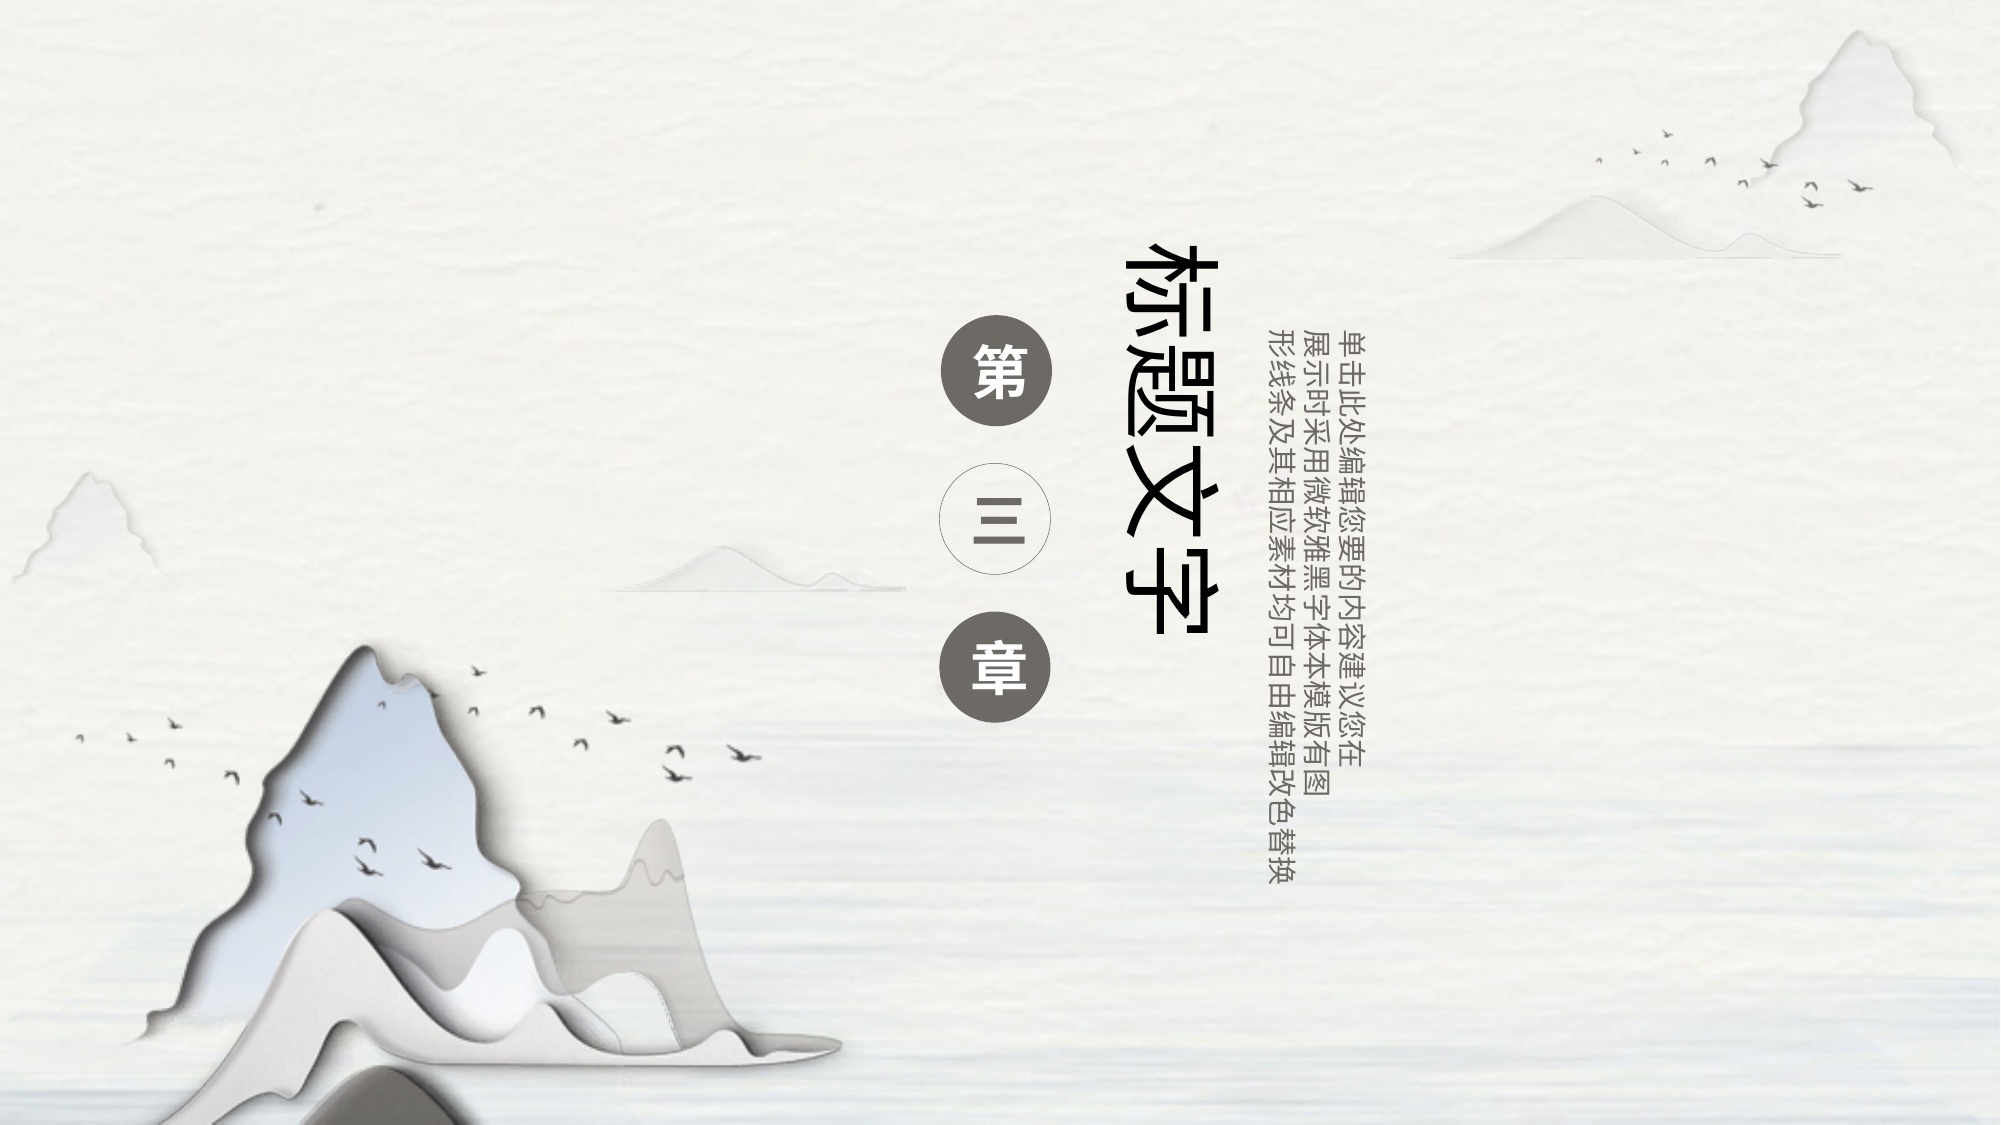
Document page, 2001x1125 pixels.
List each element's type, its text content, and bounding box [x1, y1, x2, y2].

text_box 章 [938, 610, 1052, 724]
text_box 单击此处编辑您要的内容建议您在 展示时采用微软雅黑字体本模版有图 形线条及其相应素材均可自由编辑改色替换 [1242, 315, 1379, 1065]
text_box 三 [938, 462, 1052, 576]
text_box 标题文字 [1090, 226, 1243, 605]
text_box 第 [939, 314, 1054, 428]
picture [0, 0, 2001, 1125]
